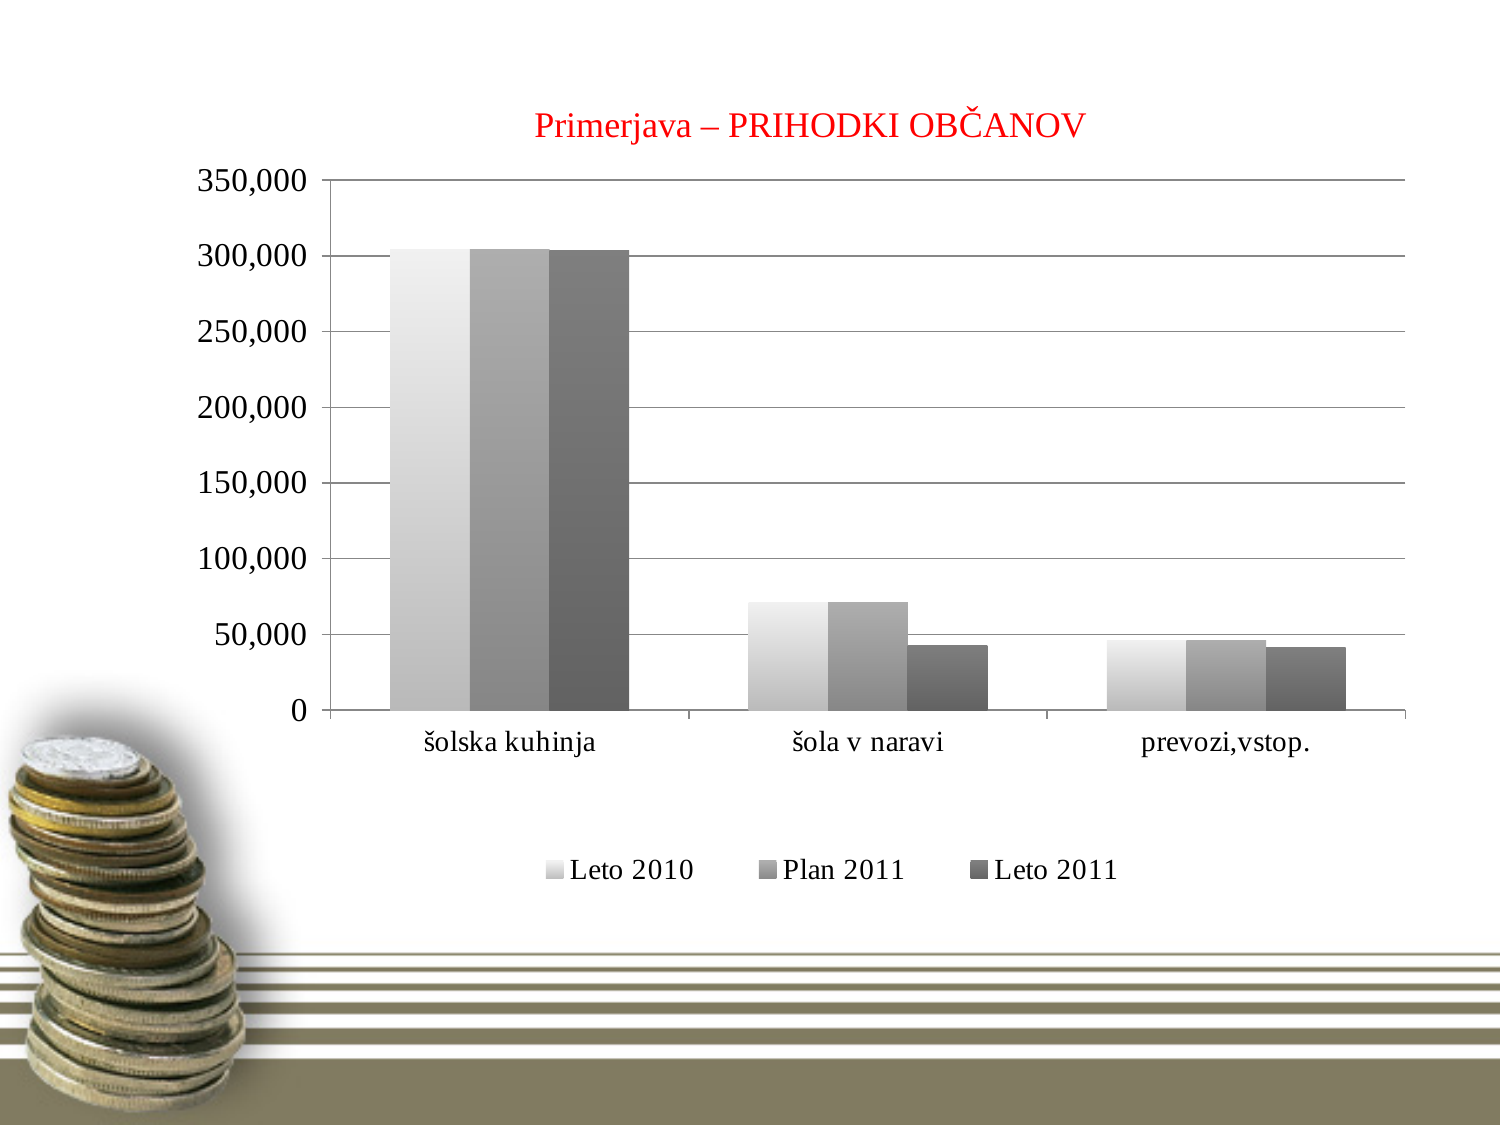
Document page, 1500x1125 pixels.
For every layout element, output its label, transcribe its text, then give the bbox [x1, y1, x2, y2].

title Primerjava – PRIHODKI OBČANOV [234, 93, 1388, 150]
chart [34, 152, 1407, 1079]
picture [0, 0, 1500, 1125]
